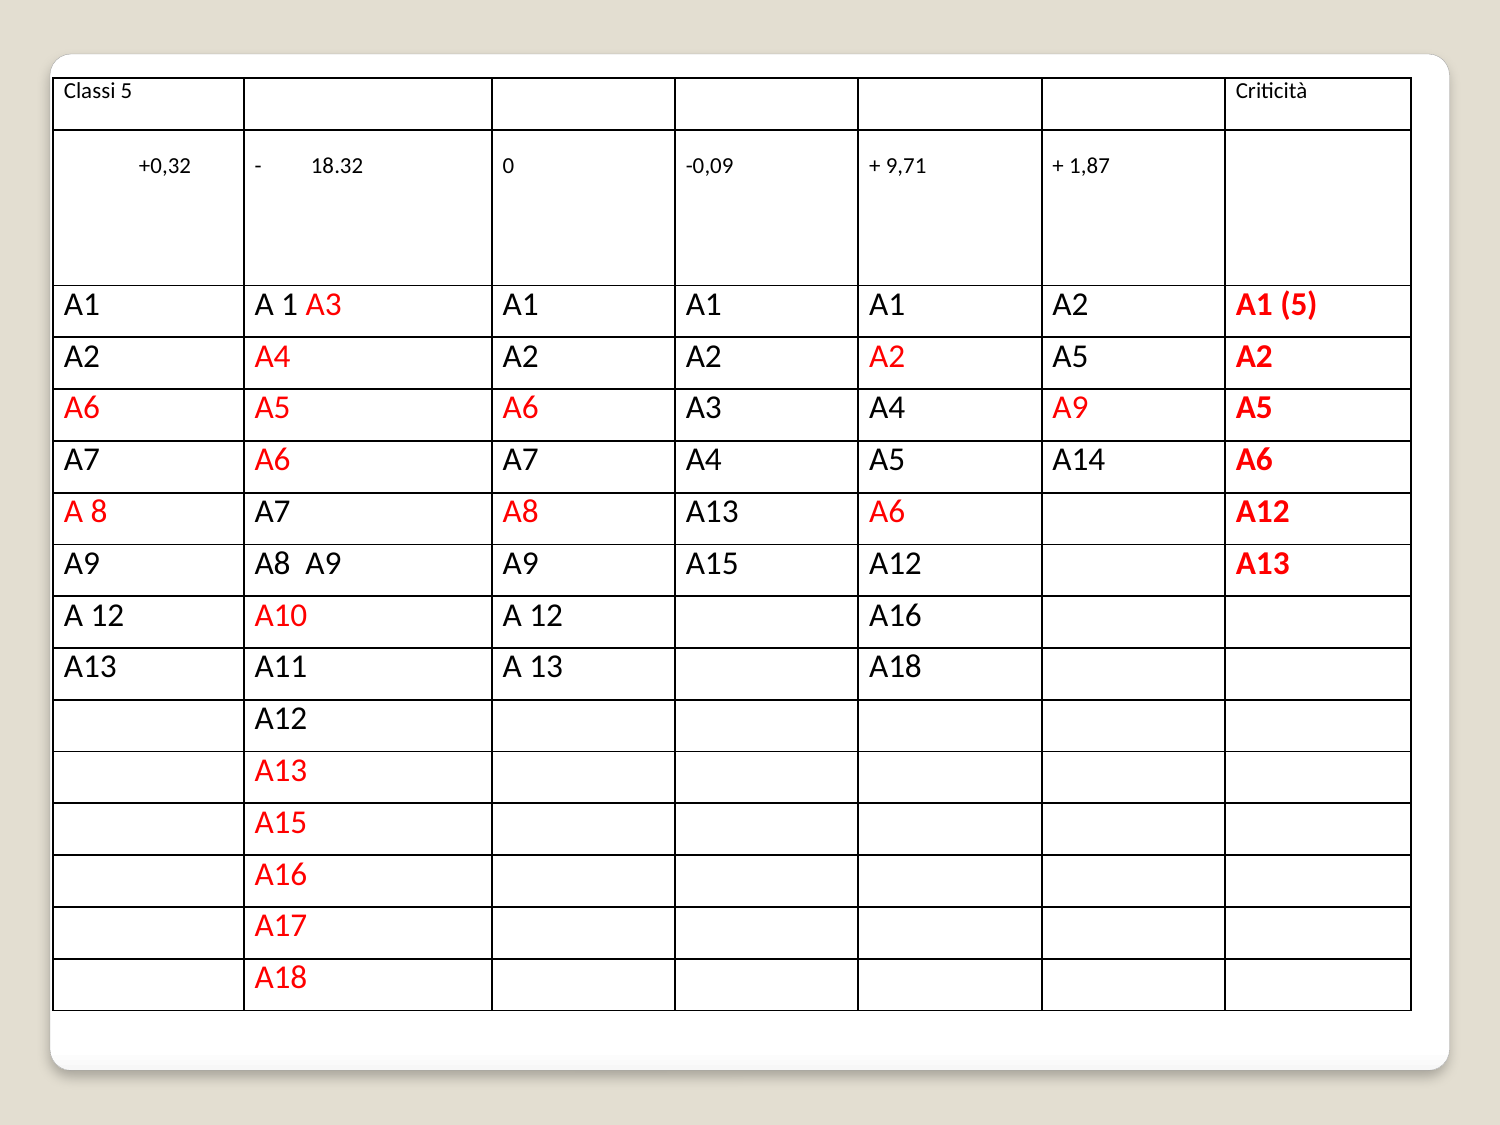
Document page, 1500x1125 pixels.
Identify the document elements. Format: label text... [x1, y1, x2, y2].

table_cell A15 [245, 804, 491, 854]
table_cell [1043, 752, 1224, 802]
table_cell [676, 597, 857, 647]
table_cell [493, 804, 674, 854]
table_cell A4 [676, 442, 857, 492]
table_cell A3 [676, 390, 857, 440]
table_cell [54, 960, 243, 1010]
table_cell 18.32 [245, 131, 491, 285]
table_cell [1043, 597, 1224, 647]
table_cell A 12 [493, 597, 674, 647]
table_header [493, 79, 674, 129]
table_cell A6 [245, 442, 491, 492]
table_cell A2 [54, 338, 243, 388]
table_cell [1043, 545, 1224, 595]
table_cell A5 [859, 442, 1041, 492]
table_cell A15 [676, 545, 857, 595]
table_cell A2 [676, 338, 857, 388]
table_cell A2 [1043, 286, 1224, 336]
table_cell A11 [245, 649, 491, 699]
table_cell A7 [245, 494, 491, 544]
table_cell [1043, 494, 1224, 544]
table_cell [1043, 856, 1224, 906]
table_cell A4 [245, 338, 491, 388]
table_cell [1226, 701, 1410, 751]
table_cell +0,32 [54, 131, 243, 285]
table_cell A8 A9 [245, 545, 491, 595]
table_cell [1226, 856, 1410, 906]
table_cell [1226, 752, 1410, 802]
table_cell [859, 908, 1041, 958]
table_cell A6 [1226, 442, 1410, 492]
table_cell [493, 701, 674, 751]
table_cell [54, 908, 243, 958]
table_header [859, 79, 1041, 129]
table_cell A6 [493, 390, 674, 440]
table_cell A5 [1043, 338, 1224, 388]
table_cell 0 [493, 131, 674, 285]
table_cell [54, 856, 243, 906]
table_cell [1043, 960, 1224, 1010]
table_cell [859, 752, 1041, 802]
table_cell [1226, 131, 1410, 285]
table_cell -0,09 [676, 131, 857, 285]
table_cell A12 [245, 701, 491, 751]
table_cell [676, 960, 857, 1010]
table_cell [54, 804, 243, 854]
table_cell A13 [54, 649, 243, 699]
table_cell A16 [245, 856, 491, 906]
table_cell A2 [859, 338, 1041, 388]
table_cell A9 [493, 545, 674, 595]
table_cell A4 [859, 390, 1041, 440]
table_cell [1043, 804, 1224, 854]
table_cell A9 [54, 545, 243, 595]
table_cell A12 [1226, 494, 1410, 544]
table_cell [676, 649, 857, 699]
table_cell A13 [245, 752, 491, 802]
table_header [676, 79, 857, 129]
table_cell A1 (5) [1226, 286, 1410, 336]
table_cell A2 [493, 338, 674, 388]
table_cell A13 [1226, 545, 1410, 595]
table_cell [493, 960, 674, 1010]
table_cell A10 [245, 597, 491, 647]
table_cell A8 [493, 494, 674, 544]
table_cell + 9,71 [859, 131, 1041, 285]
table_cell A2 [1226, 338, 1410, 388]
table_cell [676, 908, 857, 958]
table_cell A 1 A3 [245, 286, 491, 336]
table_cell + 1,87 [1043, 131, 1224, 285]
table_cell A16 [859, 597, 1041, 647]
table_cell [54, 752, 243, 802]
table_cell A18 [859, 649, 1041, 699]
table_cell [859, 960, 1041, 1010]
table_cell A 12 [54, 597, 243, 647]
table_cell A 13 [493, 649, 674, 699]
table_cell A1 [54, 286, 243, 336]
table_cell [1226, 649, 1410, 699]
table_cell [493, 856, 674, 906]
table_cell A7 [493, 442, 674, 492]
table_cell [676, 804, 857, 854]
table_cell A7 [54, 442, 243, 492]
table_cell [676, 701, 857, 751]
table_header Classi 5 [54, 79, 243, 129]
table_cell [1226, 597, 1410, 647]
table_cell A5 [1226, 390, 1410, 440]
table_header [1043, 79, 1224, 129]
table_cell [1043, 649, 1224, 699]
table_cell A13 [676, 494, 857, 544]
table_cell A6 [54, 390, 243, 440]
table_cell [676, 856, 857, 906]
table_cell A18 [245, 960, 491, 1010]
table_cell A1 [859, 286, 1041, 336]
table_cell [1226, 908, 1410, 958]
table_cell [859, 701, 1041, 751]
table_cell A14 [1043, 442, 1224, 492]
table_cell A9 [1043, 390, 1224, 440]
table_cell A1 [493, 286, 674, 336]
table_cell A 8 [54, 494, 243, 544]
table_header Criticità [1226, 79, 1410, 129]
table_cell [54, 701, 243, 751]
table_cell [1043, 908, 1224, 958]
table_header [245, 79, 491, 129]
table_cell [493, 908, 674, 958]
table_cell [1043, 701, 1224, 751]
table_cell [859, 804, 1041, 854]
table_cell A5 [245, 390, 491, 440]
table_cell A6 [859, 494, 1041, 544]
table_cell [1226, 960, 1410, 1010]
table_cell A1 [676, 286, 857, 336]
table_cell [493, 752, 674, 802]
table_cell [859, 856, 1041, 906]
table_cell A12 [859, 545, 1041, 595]
table_cell A17 [245, 908, 491, 958]
table_cell [1226, 804, 1410, 854]
table_cell [676, 752, 857, 802]
